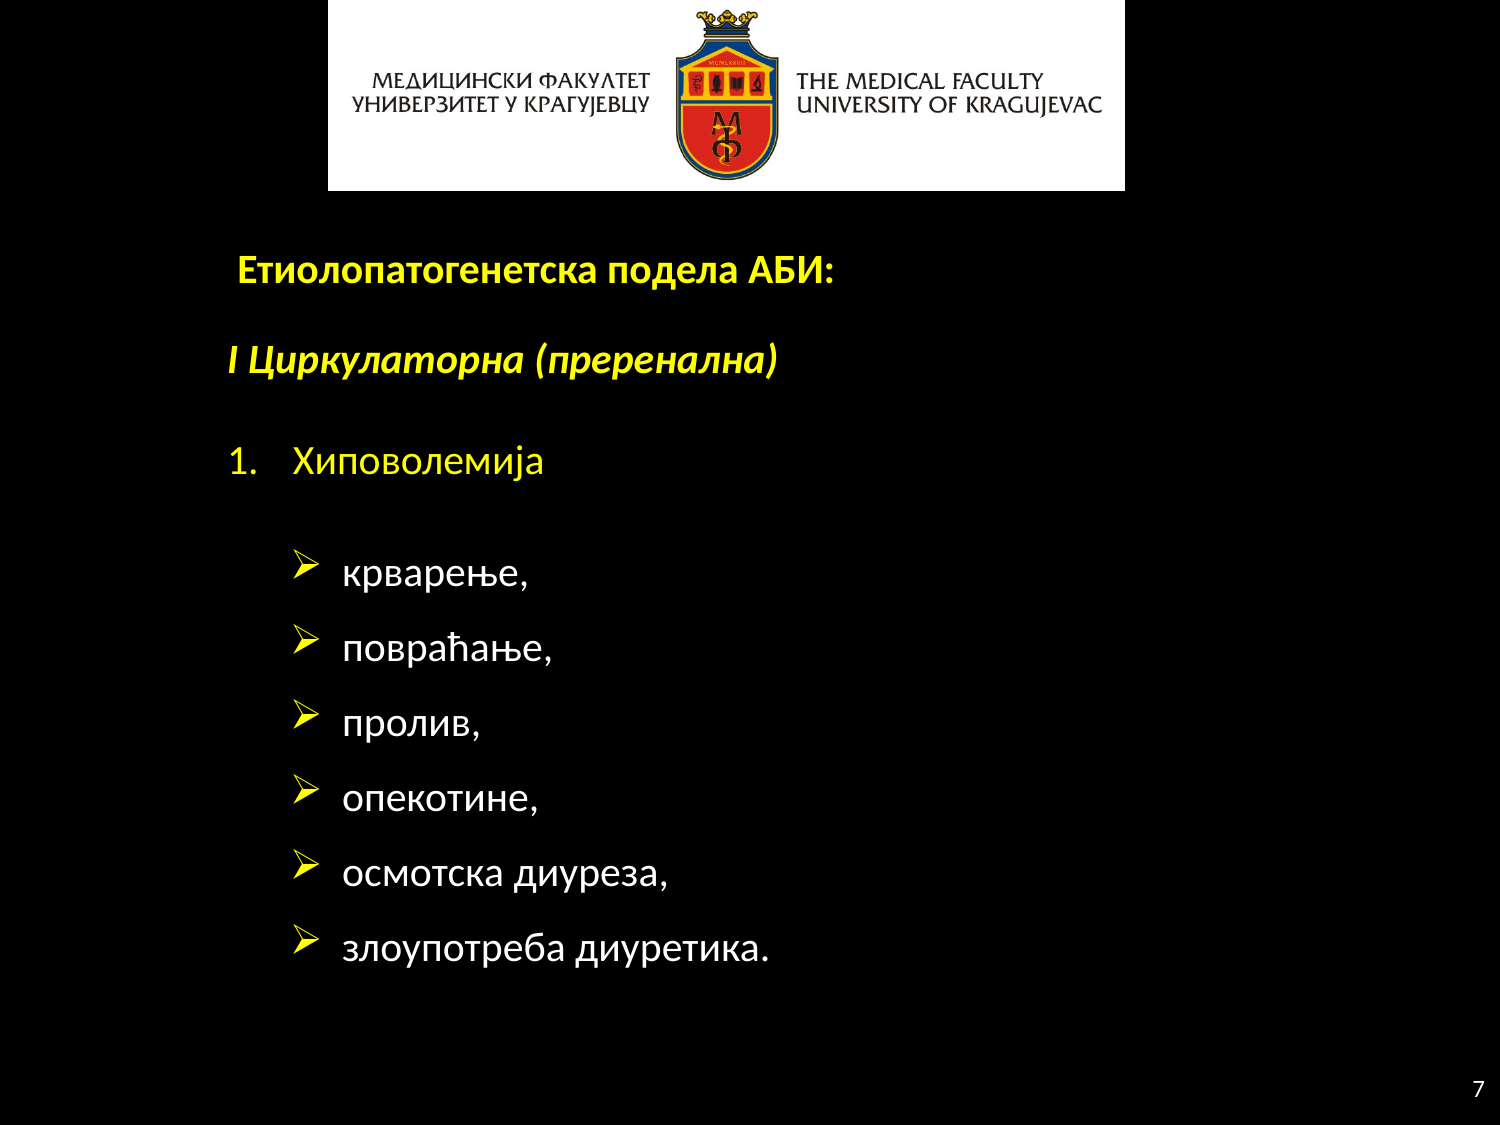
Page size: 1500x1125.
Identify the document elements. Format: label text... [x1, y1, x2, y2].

text_box крварење, повраћање, пролив, опекотине, осмотска диуреза, злоупотреба диуретика. [275, 512, 925, 978]
text_box Етиолопатогенетска подела АБИ: [222, 234, 986, 300]
slide_number 7 [1187, 1050, 1500, 1125]
text_box I Циркулаторна (преренална) Хиповолемија [212, 324, 950, 490]
picture [328, 0, 1125, 191]
